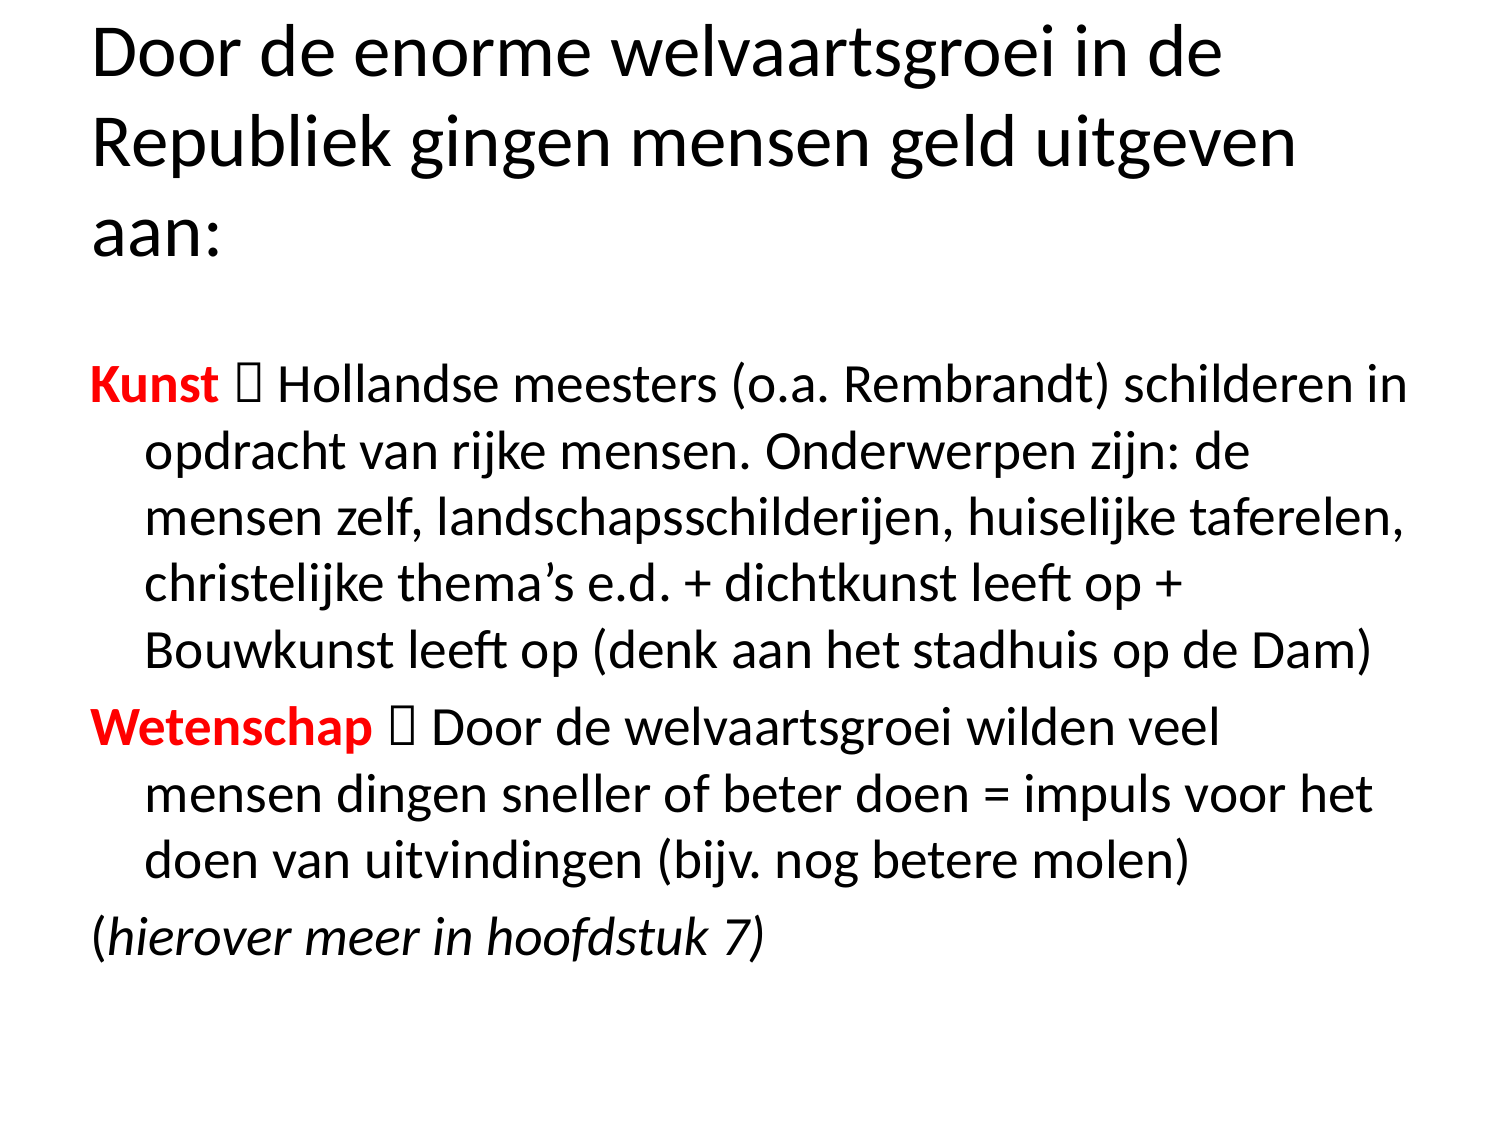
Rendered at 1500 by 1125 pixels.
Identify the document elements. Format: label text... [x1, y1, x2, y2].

title Door de enorme welvaartsgroei in de Republiek gingen mensen geld uitgeven aan: [76, 42, 1427, 231]
list Kunst  Hollandse meesters (o.a. Rembrandt) schilderen in opdracht van rijke mensen. Onderwerpen zijn: de mensen zelf, landschapsschilderijen, huiselijke taferelen, christelijke thema’s e.d. + dichtkunst leeft op + Bouwkunst leeft op (denk aan het stadhuis op de Dam) Wetenschap  Door de welvaartsgroei wilden veel mensen dingen sneller of beter doen = impuls voor het doen van uitvindingen (bijv. nog betere molen) (hierover meer in hoofdstuk 7) [75, 262, 1425, 1005]
